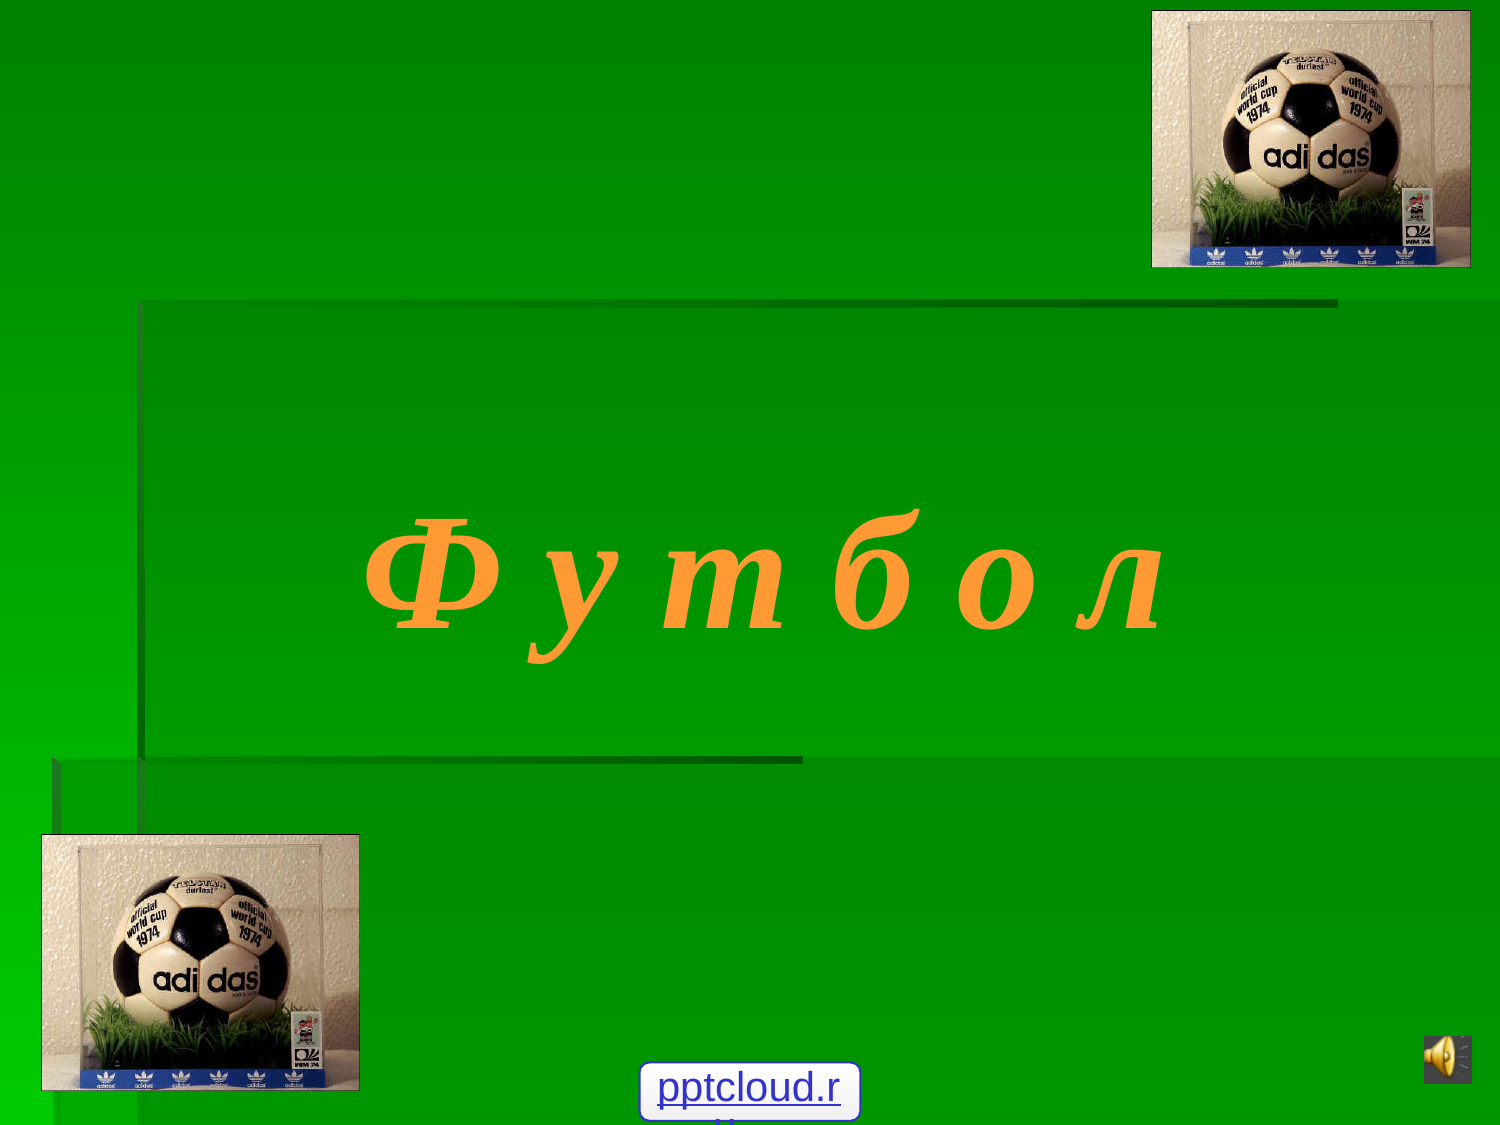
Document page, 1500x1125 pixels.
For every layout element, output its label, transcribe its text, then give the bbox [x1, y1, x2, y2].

text_box pptcloud.ru [639, 1062, 861, 1121]
picture [1151, 10, 1471, 268]
picture [40, 833, 361, 1091]
title Ф у т б о л [76, 444, 1453, 680]
picture [1422, 1034, 1474, 1086]
